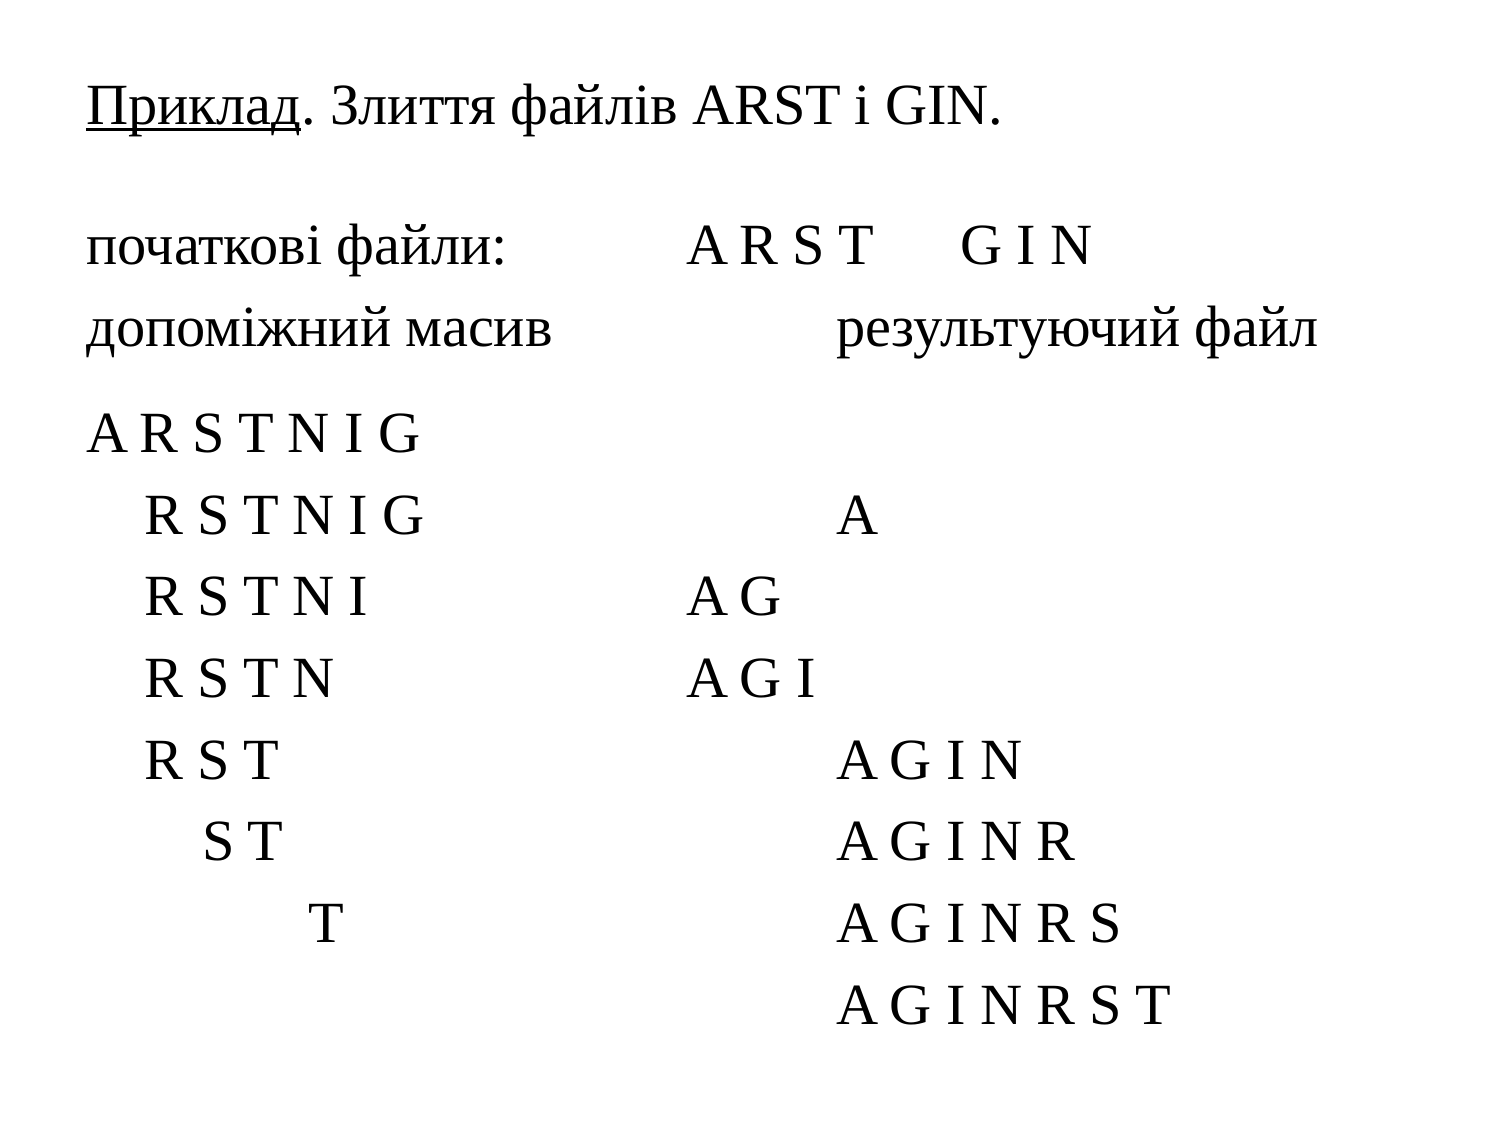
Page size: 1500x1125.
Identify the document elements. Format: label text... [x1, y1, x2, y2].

list Приклад. Злиття файлів ARST і GIN. [0, 58, 1500, 153]
text_box A R S T N I G R S T N I G A R S T N I A G R S T N A G I R S T A G I N S T A G I N R T A G I N R S A G I N R S T [0, 386, 1500, 1078]
text_box початкові файли: A R S T G I N допоміжний масив результуючий файл [0, 199, 1500, 375]
